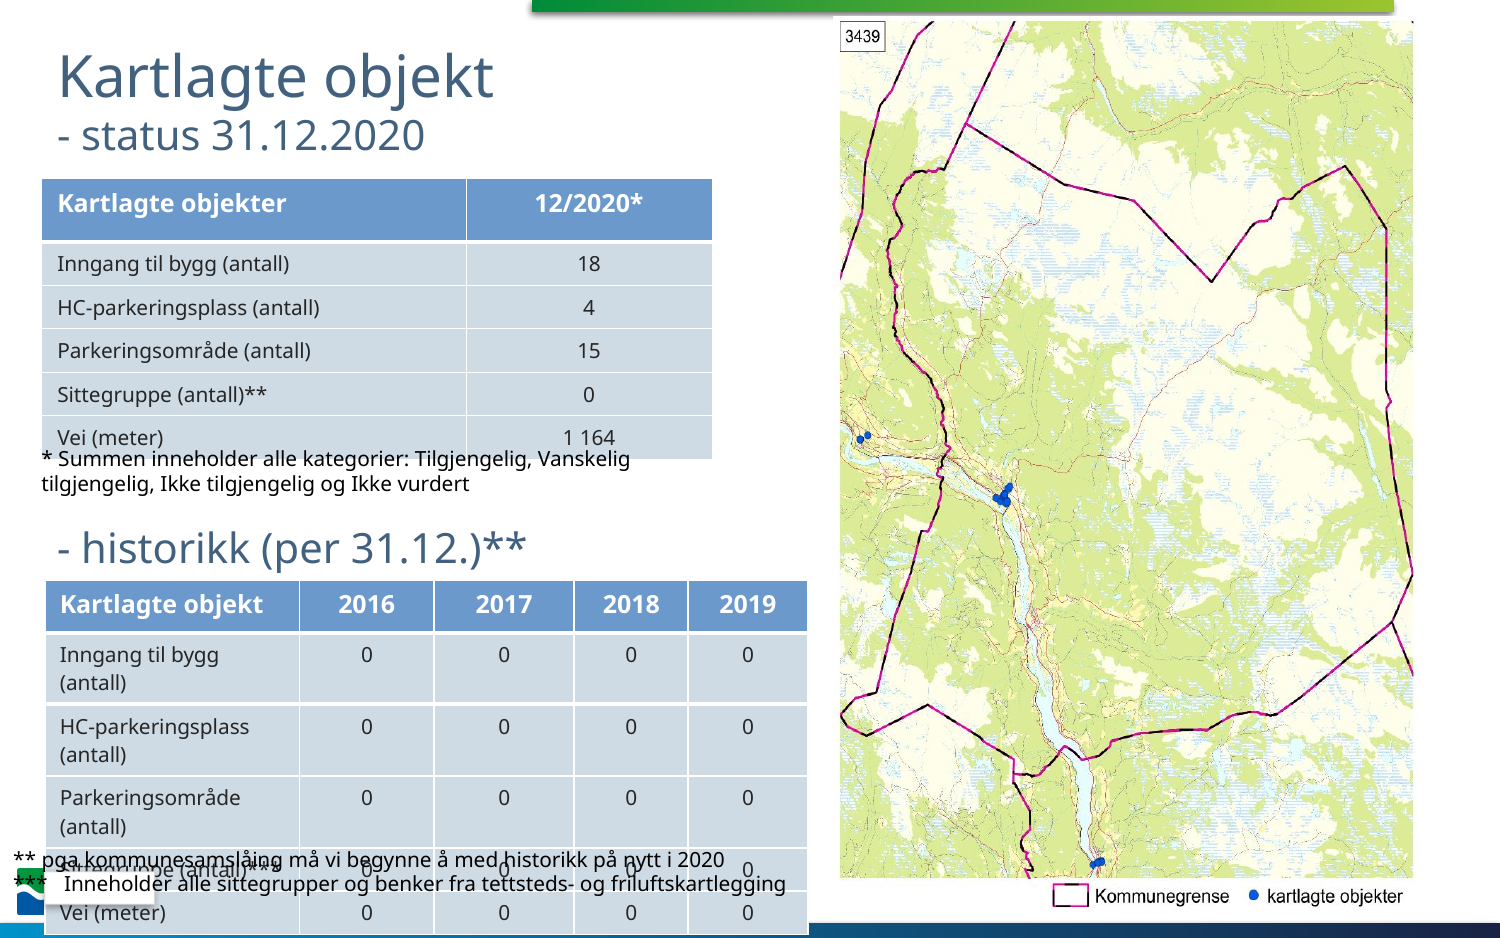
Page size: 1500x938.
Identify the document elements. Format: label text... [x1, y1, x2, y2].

table_cell Inngang til bygg (antall) [46, 635, 299, 702]
table_header Kartlagte objekt [46, 581, 299, 631]
text_box Kartlagte objekt - status 31.12.2020 [42, 24, 828, 167]
table_header 12/2020* [467, 179, 712, 240]
table_cell 0 [575, 635, 687, 702]
table_cell 0 [435, 706, 573, 775]
picture [833, 16, 1419, 913]
table_cell Inngang til bygg (antall) [42, 244, 466, 285]
table_cell 0 [467, 373, 712, 415]
text_box * Summen inneholder alle kategorier: Tilgjengelig, Vanskelig tilgjengelig, Ikke tilgjengelig og Ikke vurdert [26, 438, 711, 504]
table_cell 0 [300, 635, 433, 702]
table_cell HC-parkeringsplass (antall) [42, 286, 466, 328]
table_cell 0 [435, 904, 573, 934]
table_header 2018 [575, 581, 687, 631]
table_cell 1 164 [467, 416, 712, 459]
table_cell 0 [689, 777, 807, 847]
table_cell 0 [435, 777, 573, 838]
table_cell 0 [435, 635, 573, 702]
table_cell 0 [689, 635, 807, 702]
table_cell Vei (meter) [42, 416, 466, 438]
table_cell 0 [300, 904, 433, 934]
table_cell 0 [575, 777, 687, 838]
table_cell Parkeringsområde (antall) [46, 777, 299, 838]
table_cell 15 [467, 329, 712, 372]
table_header 2016 [300, 581, 433, 631]
table_cell 0 [300, 777, 433, 838]
table_cell 0 [689, 892, 807, 934]
table_cell 0 [802, 849, 807, 890]
table_cell Sittegruppe (antall)** [42, 373, 466, 415]
table_cell 0 [689, 706, 807, 775]
table_header 2019 [689, 581, 807, 631]
table_header Kartlagte objekter [42, 179, 466, 240]
table_cell 0 [575, 706, 687, 775]
text_box - historikk (per 31.12.)** [42, 496, 828, 580]
table_cell HC-parkeringsplass (antall) [46, 706, 299, 775]
table_cell 0 [575, 904, 687, 934]
table_header 2017 [435, 581, 573, 631]
table_cell Parkeringsområde (antall) [42, 329, 466, 372]
table_cell 0 [300, 706, 433, 775]
text_box ** pga kommunesamslåing må vi begynne å med historikk på nytt i 2020 *** Inneholder alle sittegrupper og benker fra tettsteds- og friluftskartlegging [0, 838, 802, 904]
table_cell 4 [467, 286, 712, 328]
table_cell Vei (meter) [46, 904, 299, 934]
table_cell 18 [467, 244, 712, 285]
